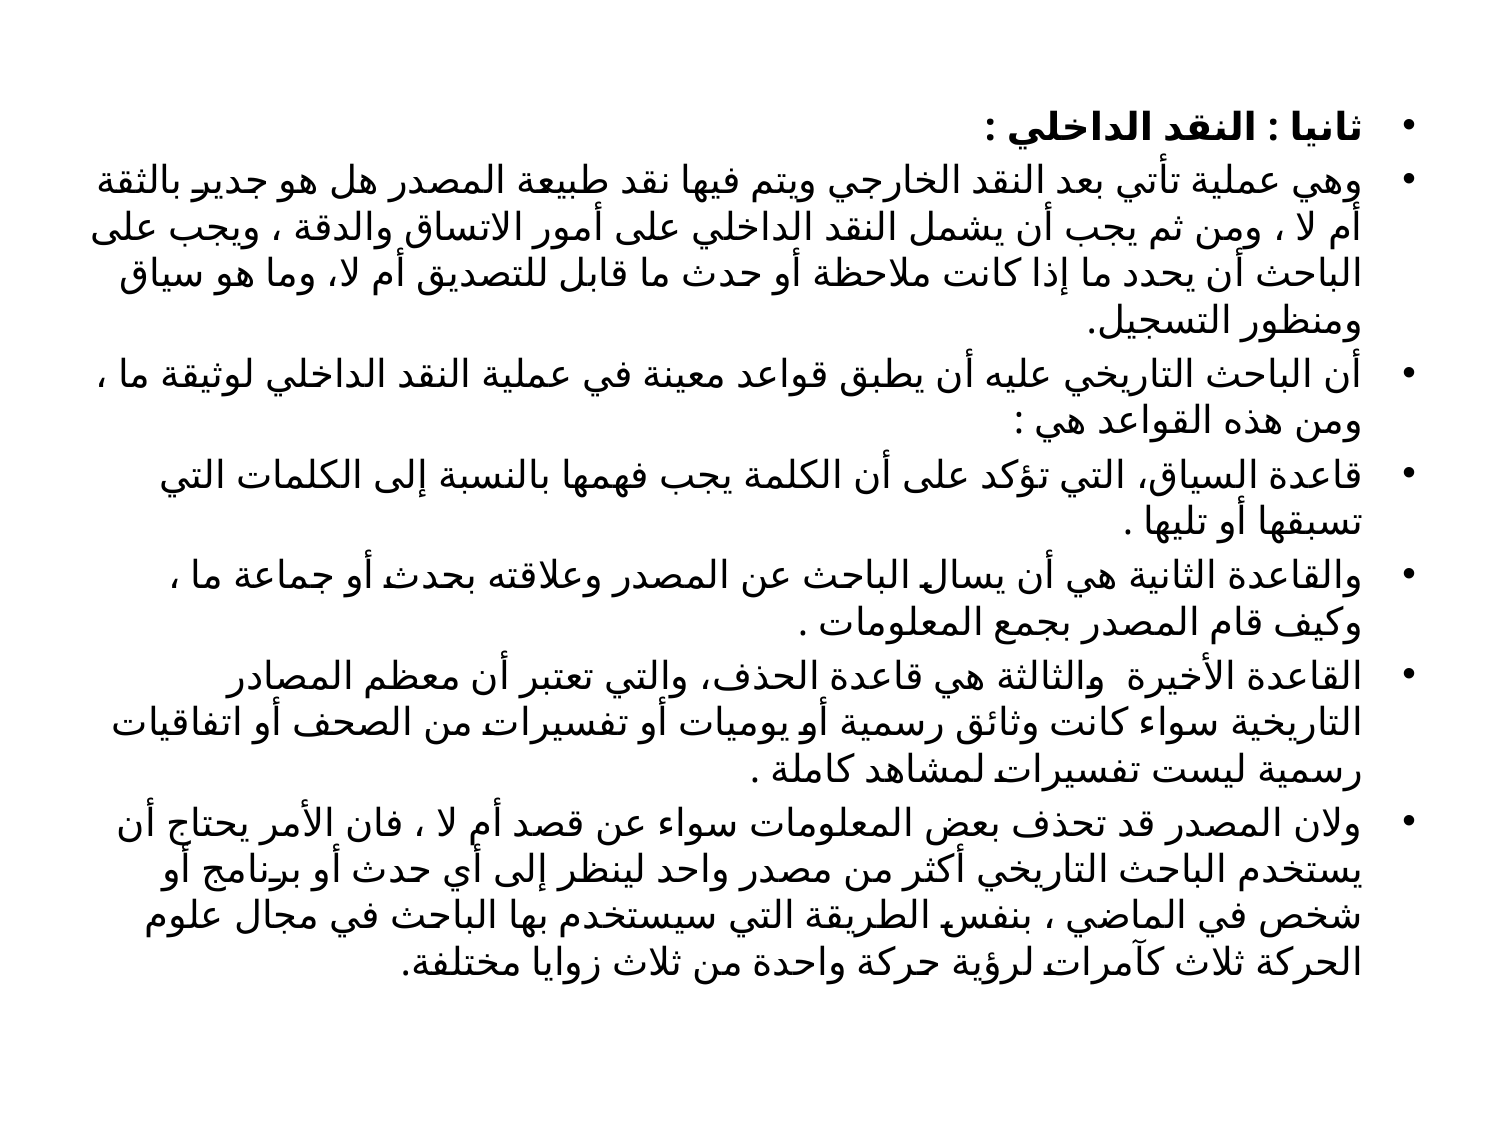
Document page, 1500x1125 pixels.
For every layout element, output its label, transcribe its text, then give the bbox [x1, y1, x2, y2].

list ثانيا : النقد الداخلي : وهي عملية تأتي بعد النقد الخارجي ويتم فيها نقد طبيعة المصدر هل هو جدير بالثقة أم لا ، ومن ثم يجب أن يشمل النقد الداخلي على أمور الاتساق والدقة ، ويجب على الباحث أن يحدد ما إذا كانت ملاحظة أو حدث ما قابل للتصديق أم لا، وما هو سياق ومنظور التسجيل. أن الباحث التاريخي عليه أن يطبق قواعد معينة في عملية النقد الداخلي لوثيقة ما ، ومن هذه القواعد هي : قاعدة السياق، التي تؤكد على أن الكلمة يجب فهمها بالنسبة إلى الكلمات التي تسبقها أو تليها . والقاعدة الثانية هي أن يسال الباحث عن المصدر وعلاقته بحدث أو جماعة ما ، وكيف قام المصدر بجمع المعلومات . القاعدة الأخيرة والثالثة هي قاعدة الحذف، والتي تعتبر أن معظم المصادر التاريخية سواء كانت وثائق رسمية أو يوميات أو تفسيرات من الصحف أو اتفاقيات رسمية ليست تفسيرات لمشاهد كاملة . ولان المصدر قد تحذف بعض المعلومات سواء عن قصد أم لا ، فان الأمر يحتاج أن يستخدم الباحث التاريخي أكثر من مصدر واحد لينظر إلى أي حدث أو برنامج أو شخص في الماضي ، بنفس الطريقة التي سيستخدم بها الباحث في مجال علوم الحركة ثلاث كآمرات لرؤية حركة واحدة من ثلاث زوايا مختلفة. [75, 93, 1425, 1005]
